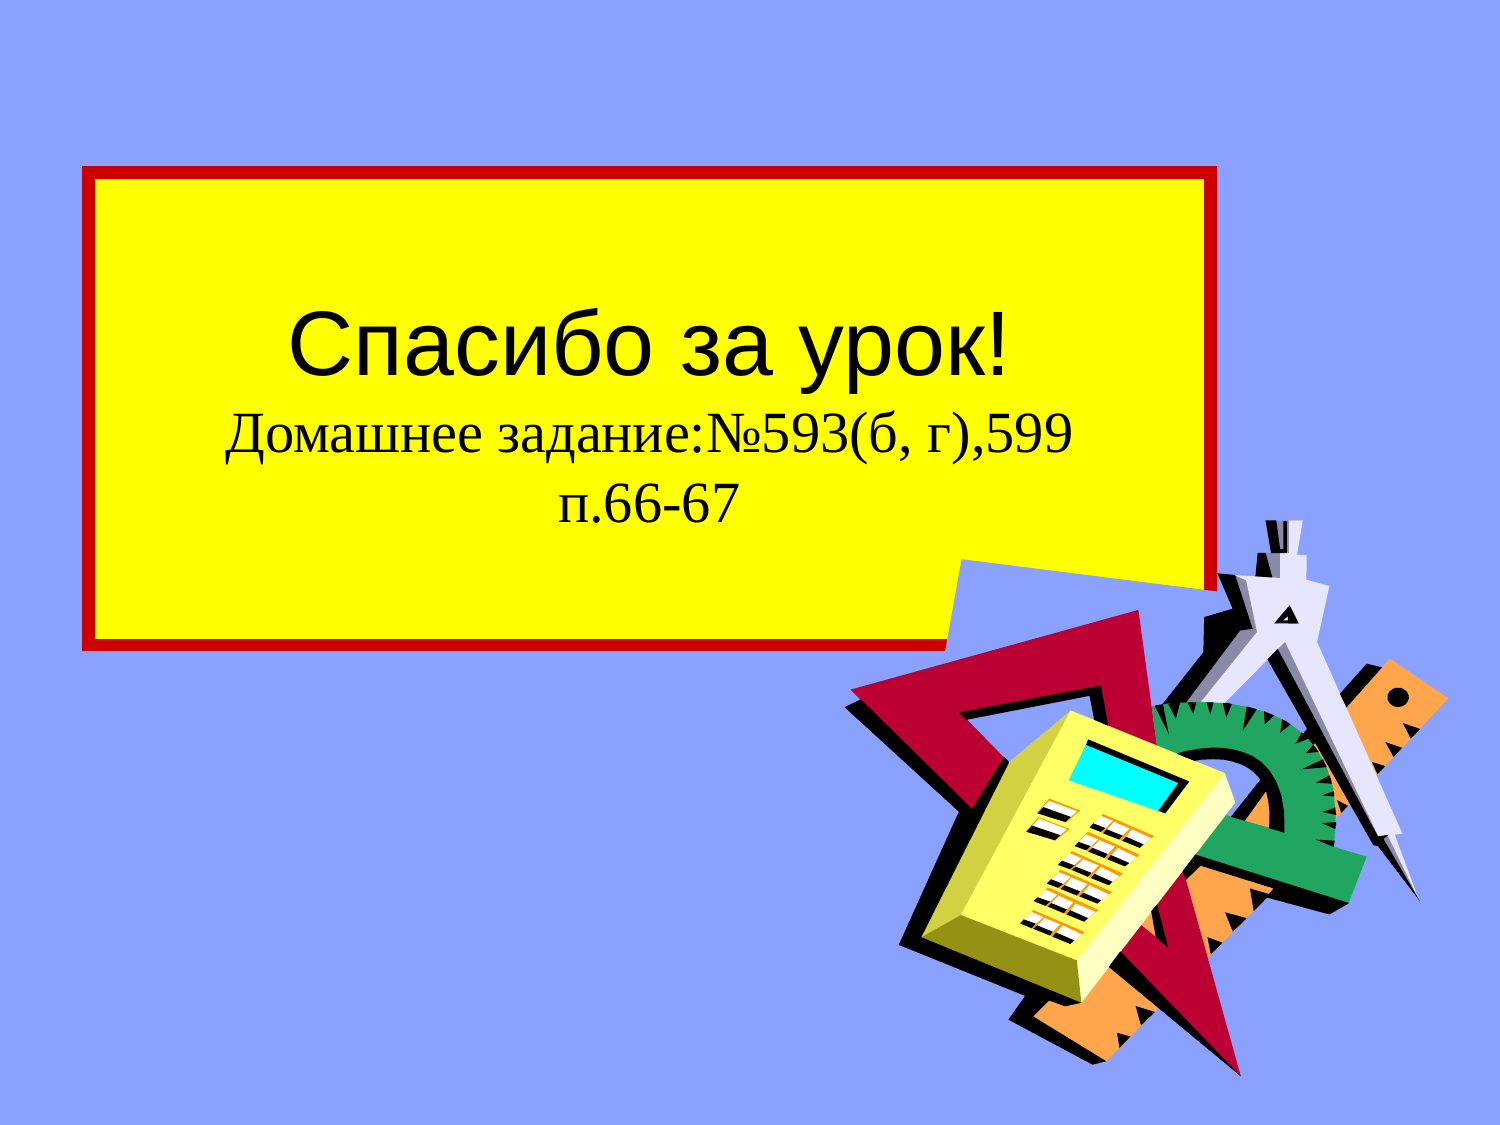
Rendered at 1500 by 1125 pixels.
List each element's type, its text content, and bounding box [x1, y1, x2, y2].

picture [844, 515, 1455, 1082]
title Спасибо за урок! Домашнее задание:№593(б, г),599 п.66-67 [88, 172, 1211, 646]
